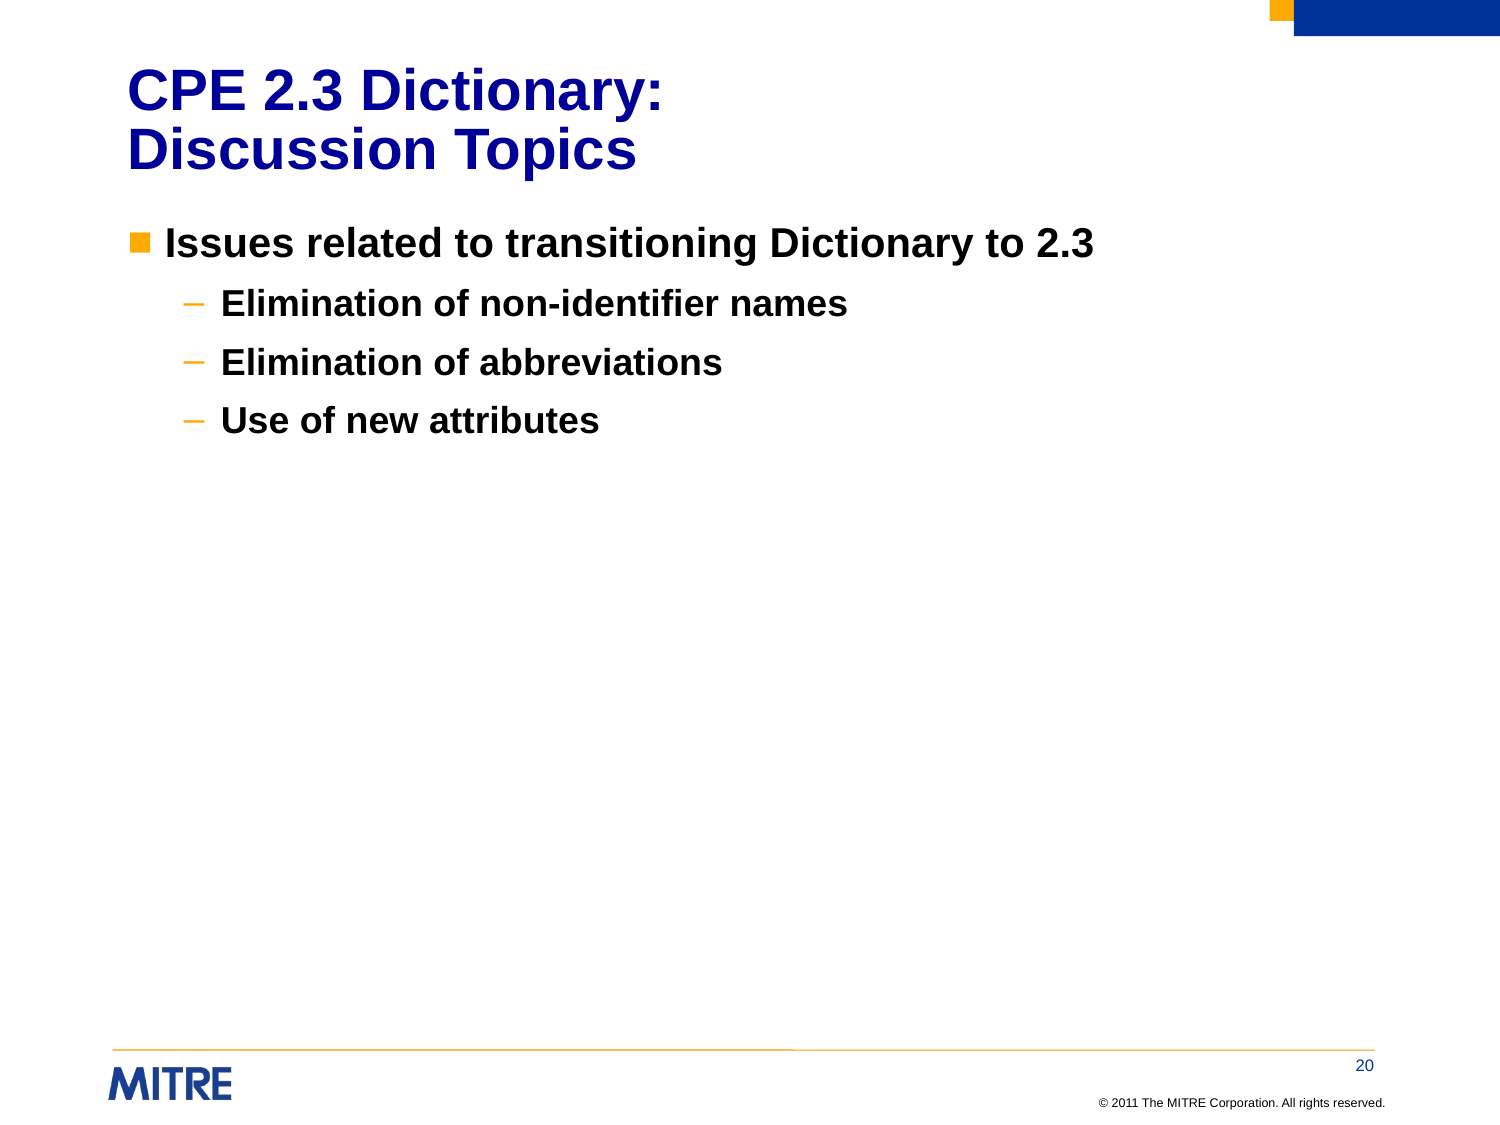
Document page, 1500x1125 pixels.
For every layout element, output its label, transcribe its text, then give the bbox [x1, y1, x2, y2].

picture [103, 1064, 236, 1106]
title CPE 2.3 Dictionary: Discussion Topics [112, 45, 1375, 200]
slide_number 20 [1301, 1049, 1390, 1076]
list Issues related to transitioning Dictionary to 2.3 Elimination of non-identifier names Elimination of abbreviations Use of new attributes [112, 212, 1376, 1015]
